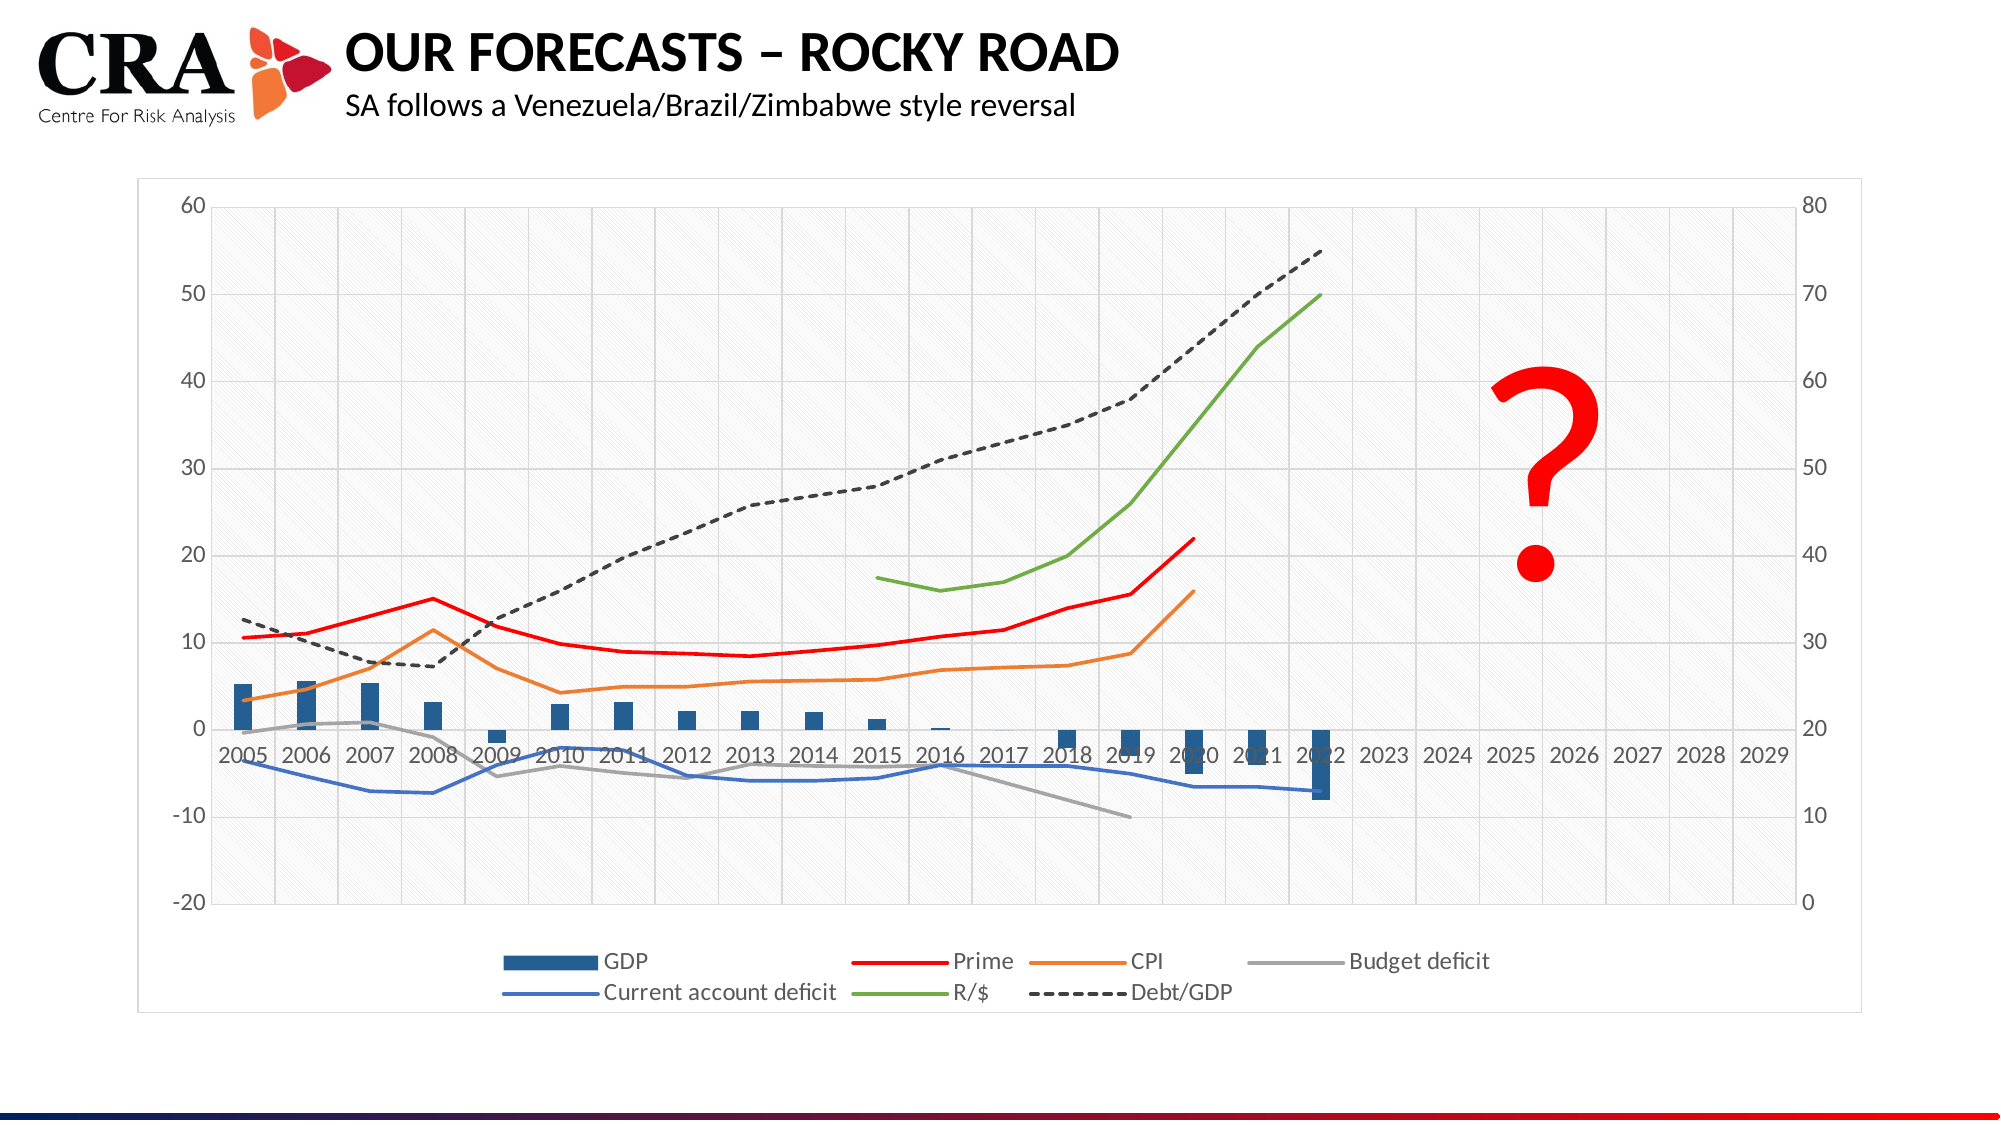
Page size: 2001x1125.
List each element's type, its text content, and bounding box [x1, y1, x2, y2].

chart [137, 177, 1863, 1014]
text_box OUR FORECASTS – ROCKY ROAD SA follows a Venezuela/Brazil/Zimbabwe style reversal [330, 5, 1848, 176]
picture [23, 11, 346, 137]
text_box [0, 1111, 2000, 1122]
